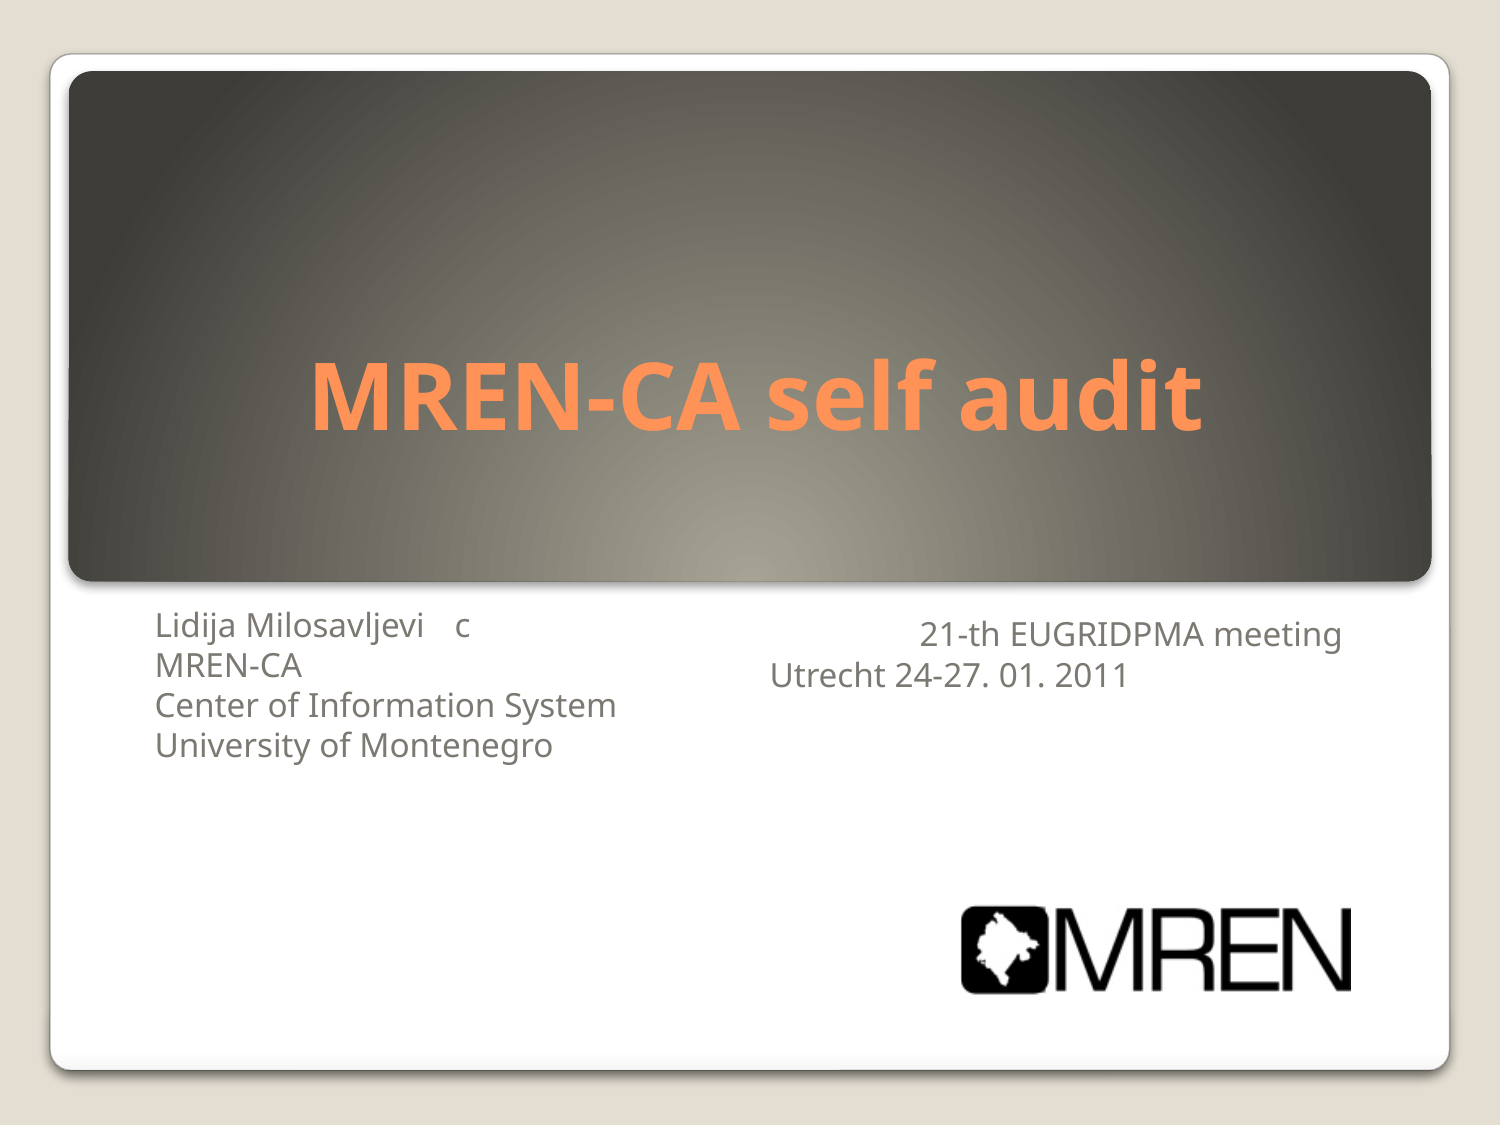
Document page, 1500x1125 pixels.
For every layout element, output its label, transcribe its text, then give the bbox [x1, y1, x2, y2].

picture [960, 902, 1351, 999]
subtitle Lidija Milosavljevi c MREN-CA Center of Information System University of Montenegro 21-th EUGRIDPMA meeting Utrecht 24-27. 01. 2011 [118, 604, 1394, 1043]
title MREN-CA self audit [118, 234, 1394, 457]
